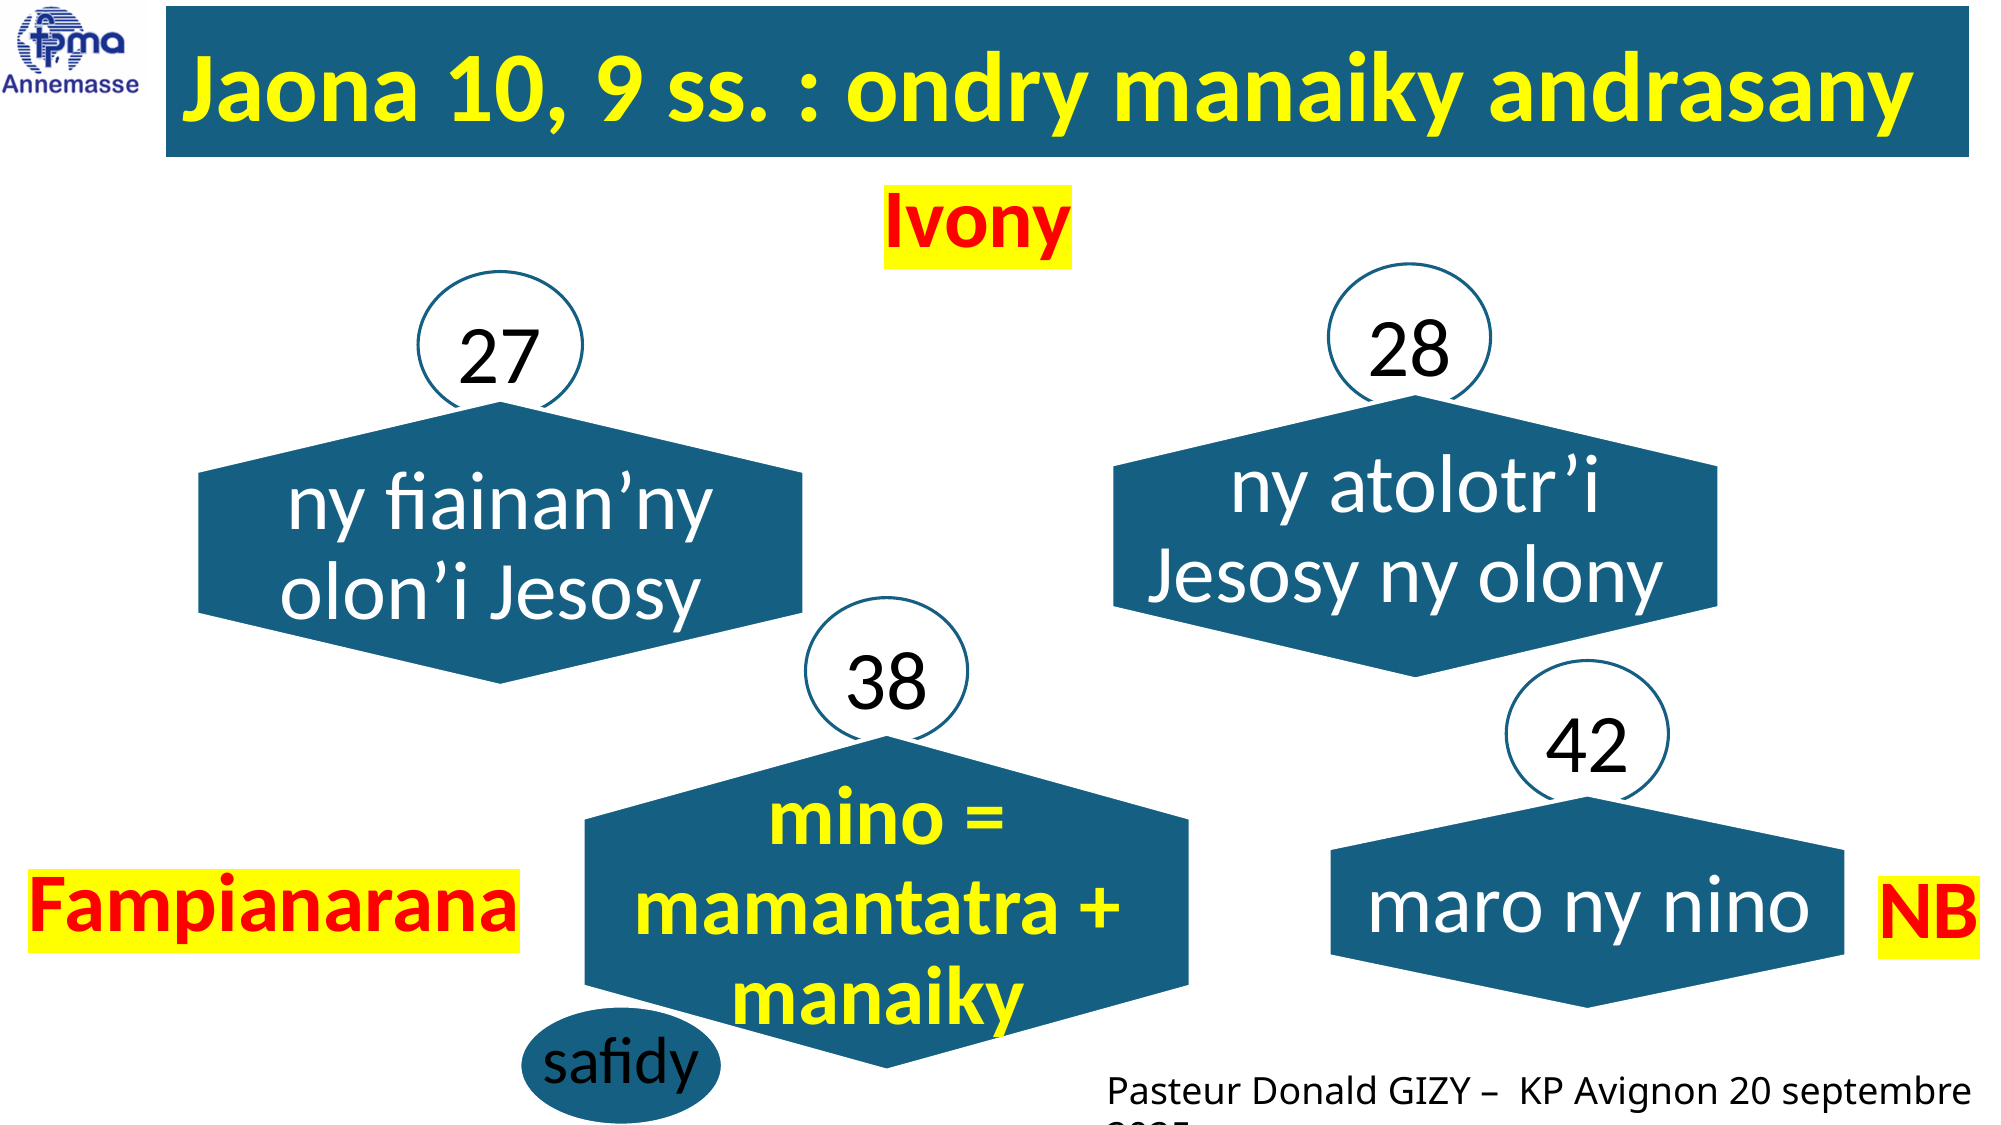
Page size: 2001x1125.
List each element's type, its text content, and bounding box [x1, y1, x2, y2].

text_box 27 [416, 269, 585, 398]
text_box 28 [1326, 262, 1493, 392]
text_box Fampianarana [11, 840, 537, 956]
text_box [1327, 793, 1847, 1011]
text_box Pasteur Donald GIZY – KP Avignon 20 septembre 2025 [1091, 1059, 2000, 1125]
text_box NB [1857, 847, 2000, 963]
text_box Ivony [848, 159, 1107, 272]
text_box 38 [805, 596, 970, 733]
picture [0, 0, 149, 96]
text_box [581, 733, 1192, 1072]
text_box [195, 398, 805, 687]
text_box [89, 4, 1972, 159]
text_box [1110, 392, 1720, 680]
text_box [519, 1005, 723, 1125]
text_box 42 [1504, 680, 1670, 793]
